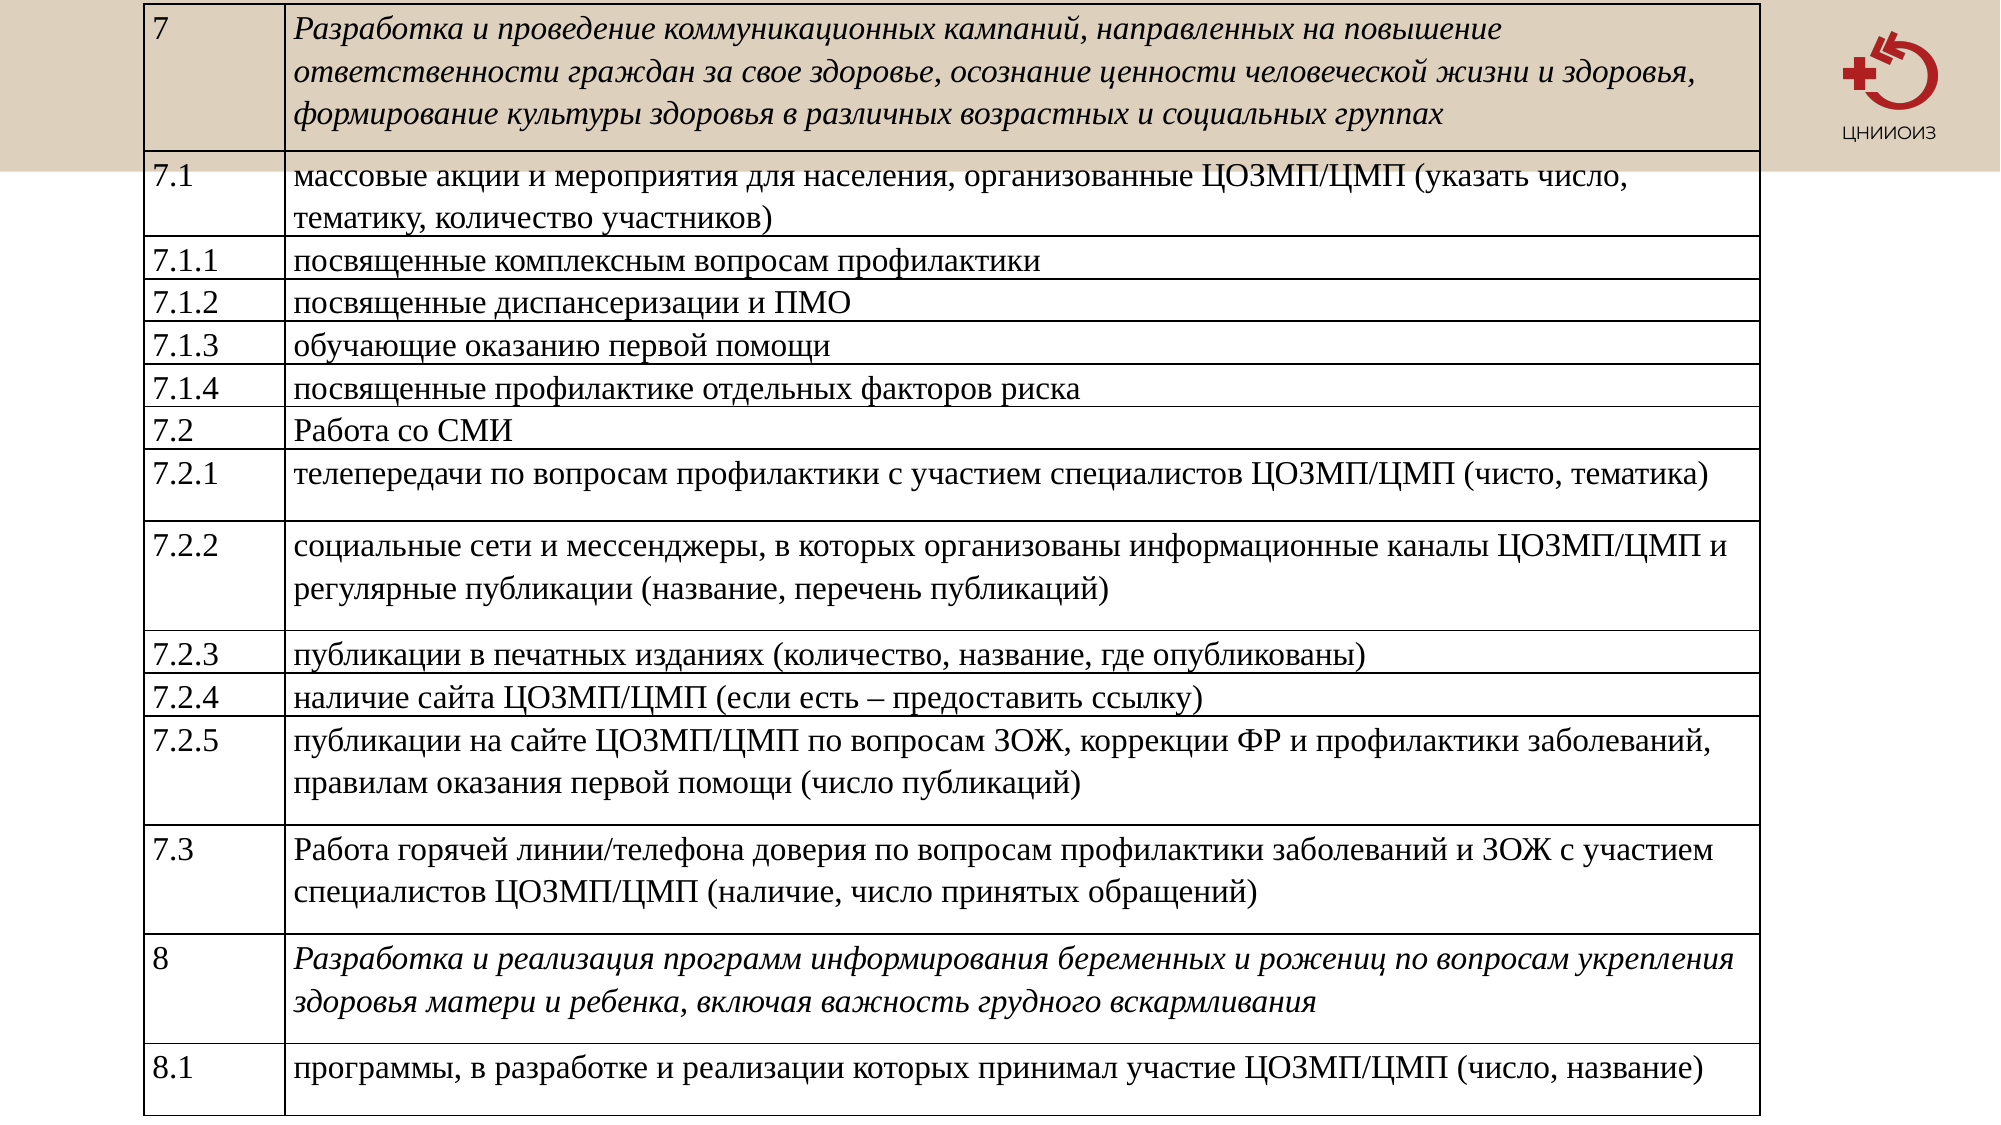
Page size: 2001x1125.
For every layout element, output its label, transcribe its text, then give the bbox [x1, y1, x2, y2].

table_cell массовые акции и мероприятия для населения, организованные ЦОЗМП/ЦМП (указать число, тематику, количество участников) [286, 152, 1759, 235]
table_cell посвященные комплексным вопросам профилактики [286, 237, 1759, 278]
table_cell Работа со СМИ [286, 407, 1759, 448]
table_cell 7.1 [145, 152, 284, 235]
picture [1843, 31, 1938, 142]
table_cell 8 [145, 935, 284, 1043]
table_cell 8.1 [145, 1044, 284, 1115]
table_cell 7.2 [145, 407, 284, 448]
table_cell 7.2.4 [145, 674, 284, 715]
table_cell 7.2.1 [145, 450, 284, 520]
table_cell Работа горячей линии/телефона доверия по вопросам профилактики заболеваний и ЗОЖ с участием специалистов ЦОЗМП/ЦМП (наличие, число принятых обращений) [286, 826, 1759, 933]
table_cell 7.2.5 [145, 717, 284, 824]
table_cell 7.1.2 [145, 280, 284, 320]
table_cell публикации на сайте ЦОЗМП/ЦМП по вопросам ЗОЖ, коррекции ФР и профилактики заболеваний, правилам оказания первой помощи (число публикаций) [286, 717, 1759, 824]
table_cell посвященные диспансеризации и ПМО [286, 280, 1759, 320]
table_cell 7.1.3 [145, 322, 284, 363]
table_cell наличие сайта ЦОЗМП/ЦМП (если есть – предоставить ссылку) [286, 674, 1759, 715]
table_cell телепередачи по вопросам профилактики с участием специалистов ЦОЗМП/ЦМП (чисто, тематика) [286, 450, 1759, 520]
table_cell программы, в разработке и реализации которых принимал участие ЦОЗМП/ЦМП (число, название) [286, 1044, 1759, 1115]
table_header 7 [145, 5, 284, 150]
table_cell 7.1.1 [145, 237, 284, 278]
table_cell 7.2.2 [145, 522, 284, 630]
table_cell социальные сети и мессенджеры, в которых организованы информационные каналы ЦОЗМП/ЦМП и регулярные публикации (название, перечень публикаций) [286, 522, 1759, 630]
table_cell Разработка и реализация программ информирования беременных и рожениц по вопросам укрепления здоровья матери и ребенка, включая важность грудного вскармливания [286, 935, 1759, 1043]
table_cell посвященные профилактике отдельных факторов риска [286, 365, 1759, 406]
table_cell 7.2.3 [145, 631, 284, 672]
table_cell публикации в печатных изданиях (количество, название, где опубликованы) [286, 631, 1759, 672]
table_cell обучающие оказанию первой помощи [286, 322, 1759, 363]
table_header Разработка и проведение коммуникационных кампаний, направленных на повышение ответственности граждан за свое здоровье, осознание ценности человеческой жизни и здоровья, формирование культуры здоровья в различных возрастных и социальных группах [286, 5, 1759, 150]
table_cell 7.1.4 [145, 365, 284, 406]
text_box [0, 0, 2000, 173]
table_cell 7.3 [145, 826, 284, 933]
